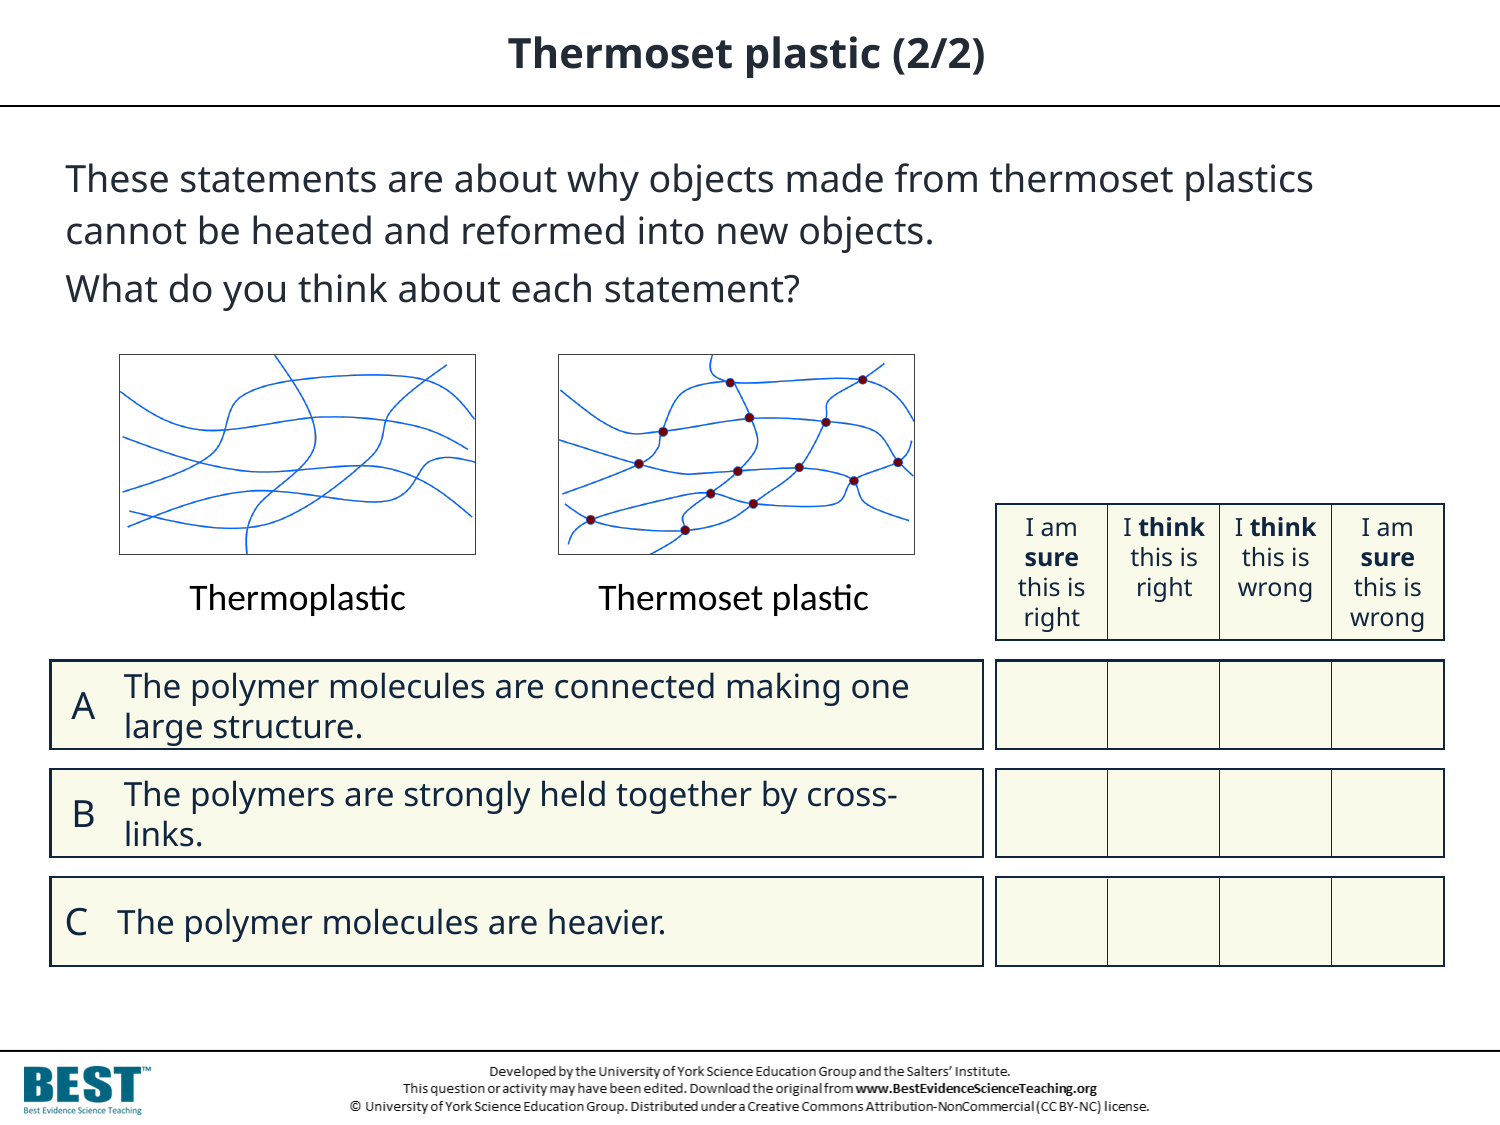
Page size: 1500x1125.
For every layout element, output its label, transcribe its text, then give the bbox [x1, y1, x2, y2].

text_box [995, 660, 1444, 750]
text_box Thermoset plastic (2/2) [23, 4, 1471, 99]
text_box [995, 503, 1444, 642]
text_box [995, 876, 1444, 968]
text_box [119, 354, 915, 627]
picture [0, 105, 1500, 1125]
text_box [995, 768, 1444, 859]
